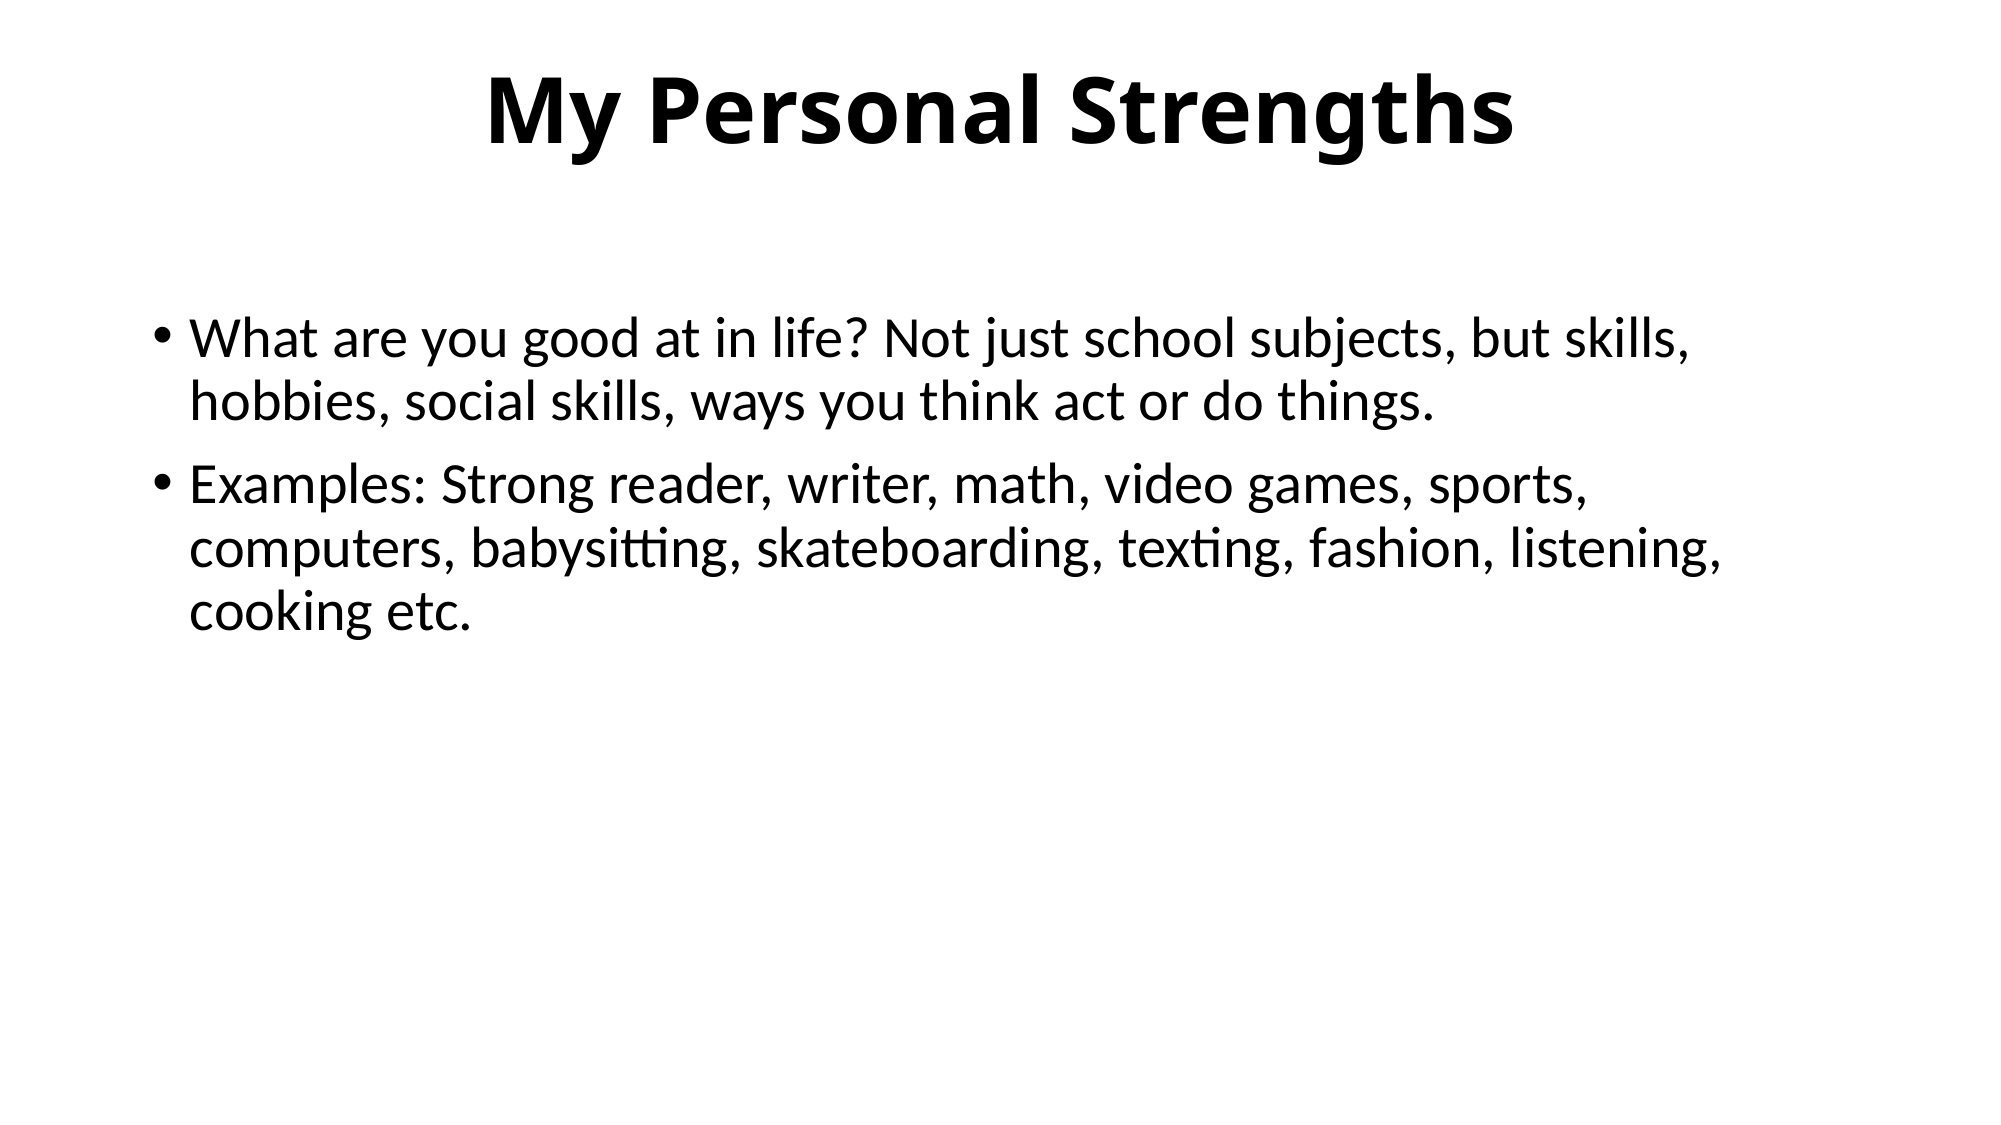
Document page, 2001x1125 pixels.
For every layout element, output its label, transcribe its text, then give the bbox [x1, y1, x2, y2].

title My Personal Strengths [137, 59, 1863, 278]
list What are you good at in life? Not just school subjects, but skills, hobbies, social skills, ways you think act or do things. Examples: Strong reader, writer, math, video games, sports, computers, babysitting, skateboarding, texting, fashion, listening, cooking etc. [137, 299, 1863, 1014]
